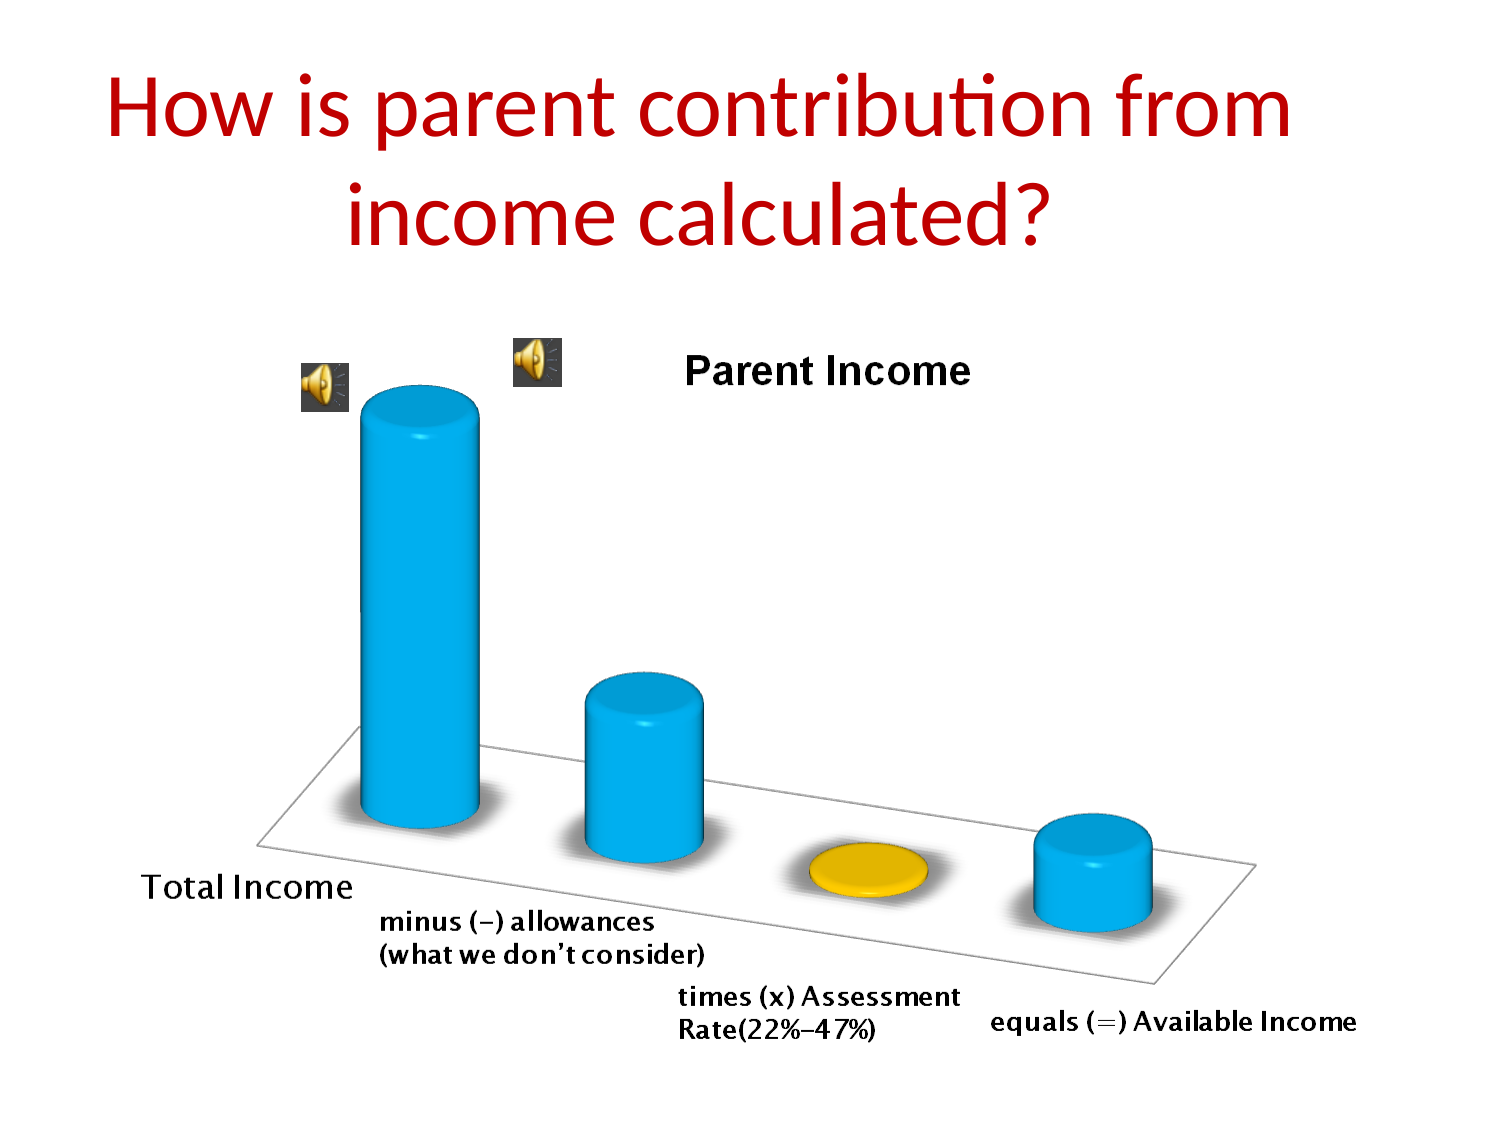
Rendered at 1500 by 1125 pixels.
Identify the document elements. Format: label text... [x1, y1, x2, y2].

picture [512, 337, 563, 388]
title How is parent contribution from income calculated? [62, 37, 1338, 273]
picture [299, 362, 351, 413]
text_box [74, 287, 1438, 1080]
